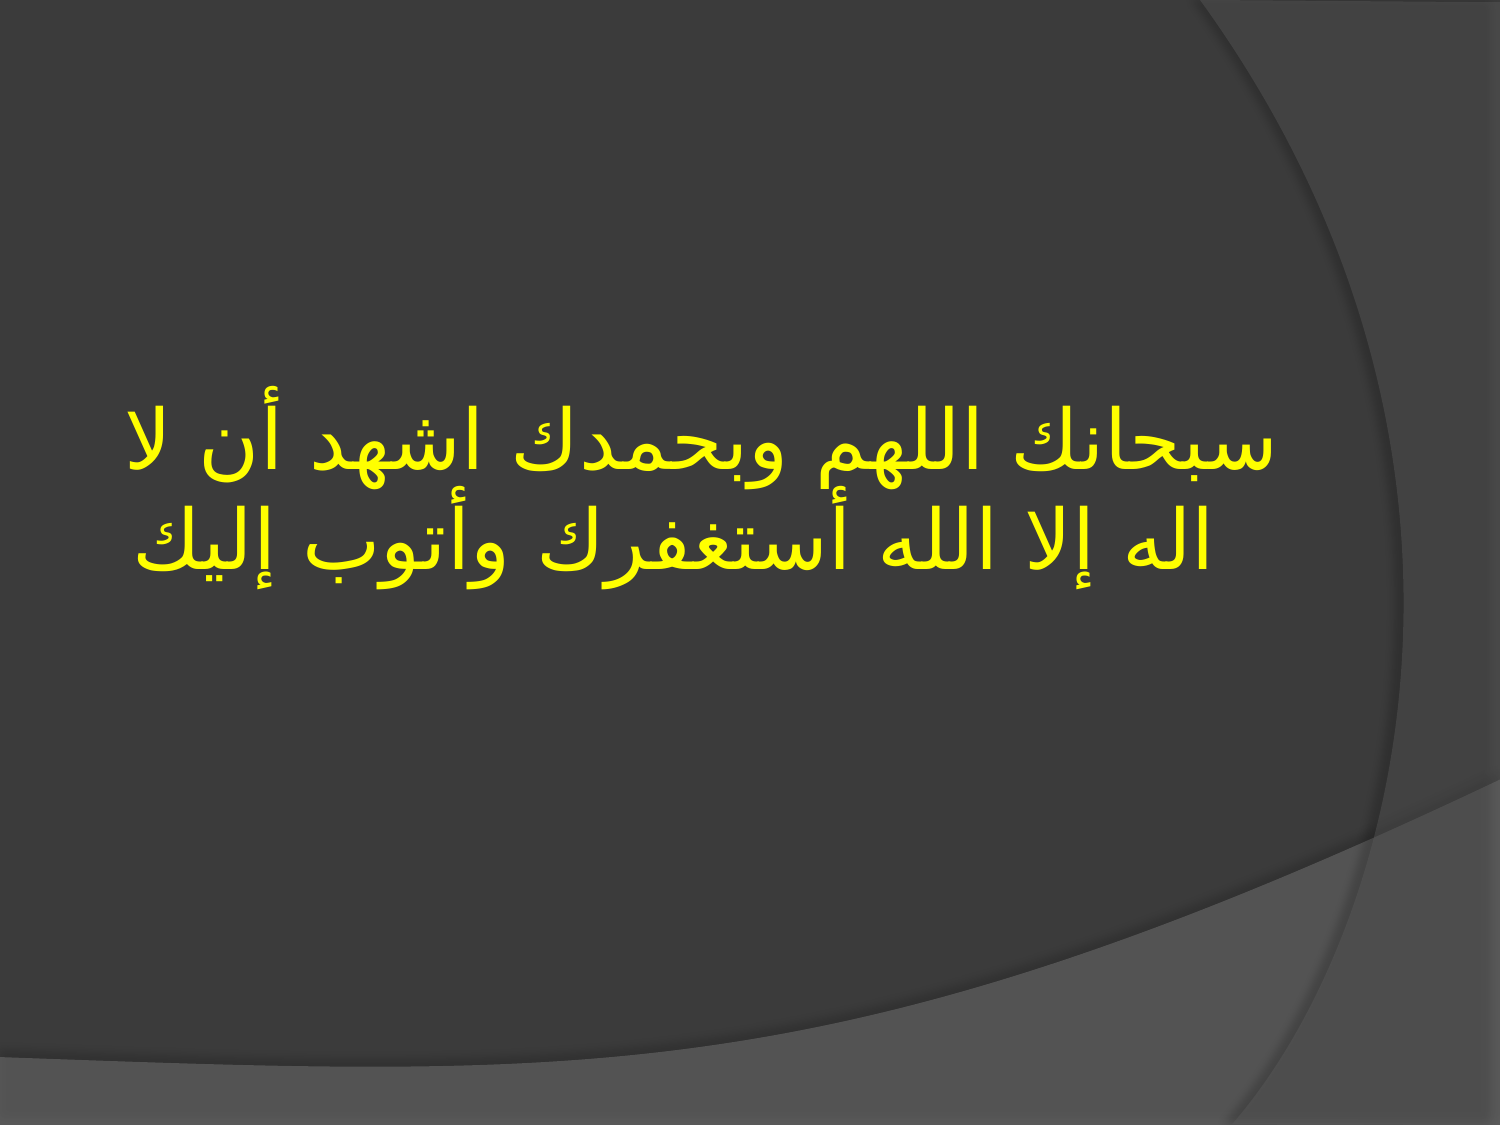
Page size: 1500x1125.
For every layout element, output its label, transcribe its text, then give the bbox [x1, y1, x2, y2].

list سبحانك اللهم وبحمدك اشهد أن لا اله إلا الله أستغفرك وأتوب إليك [75, 262, 1300, 1005]
